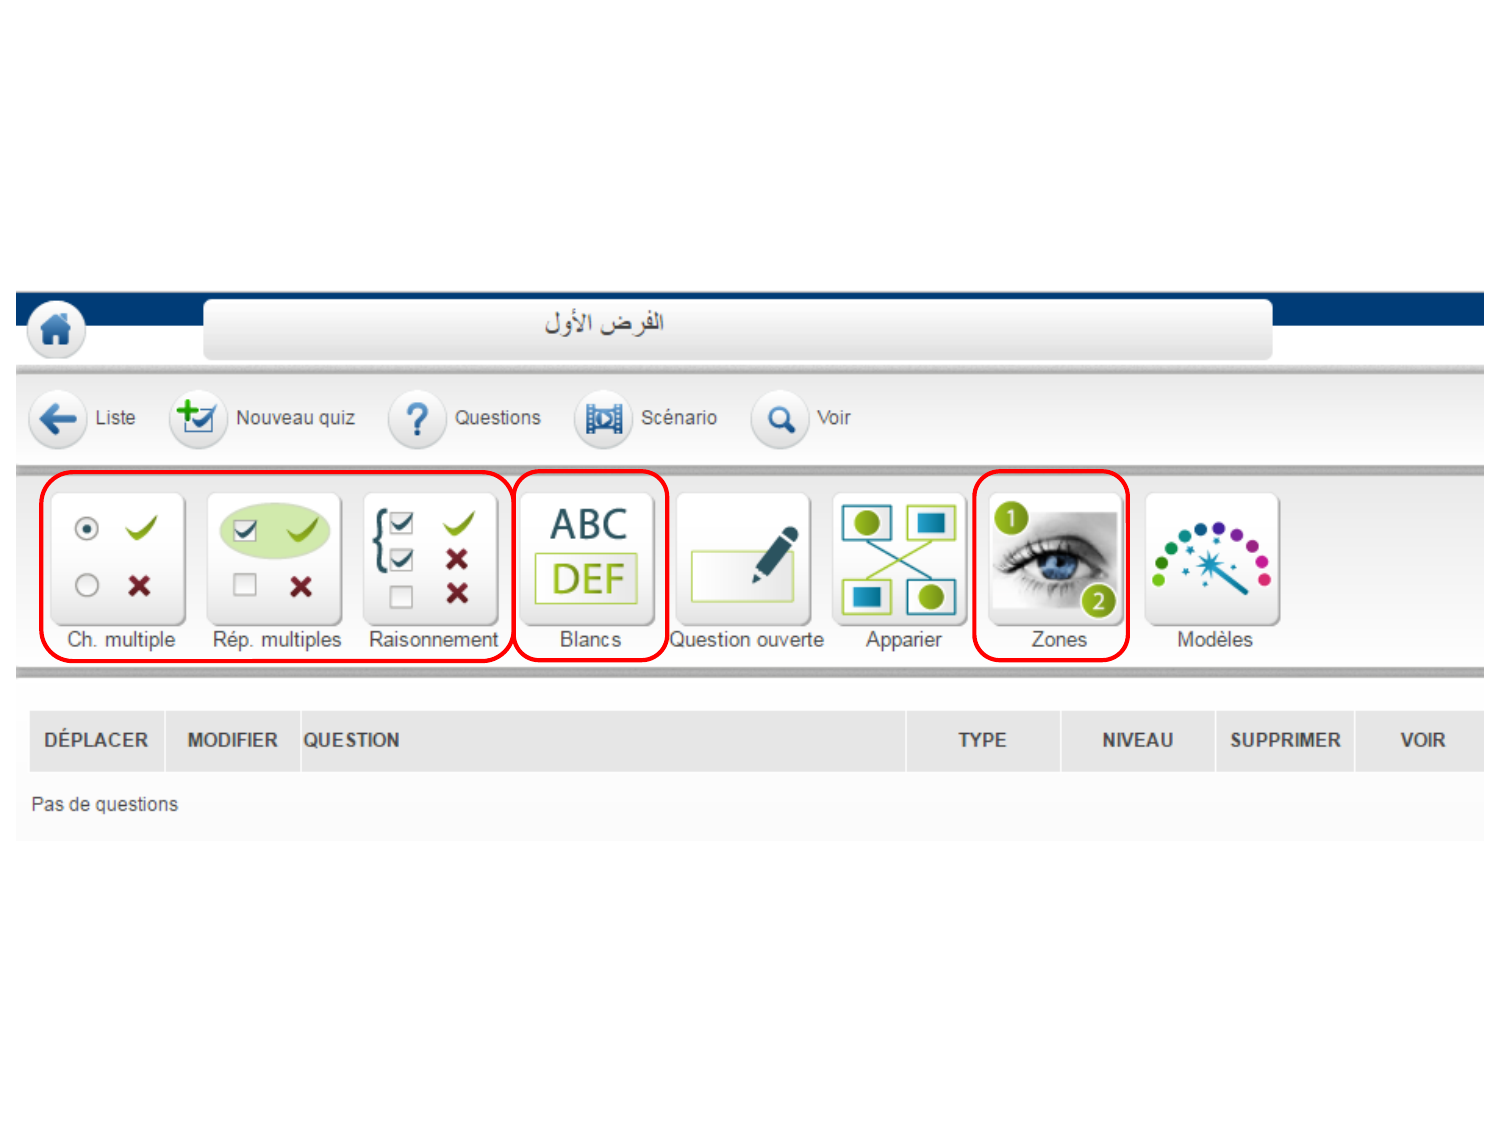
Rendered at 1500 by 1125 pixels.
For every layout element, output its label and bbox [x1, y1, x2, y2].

picture [16, 290, 1484, 841]
